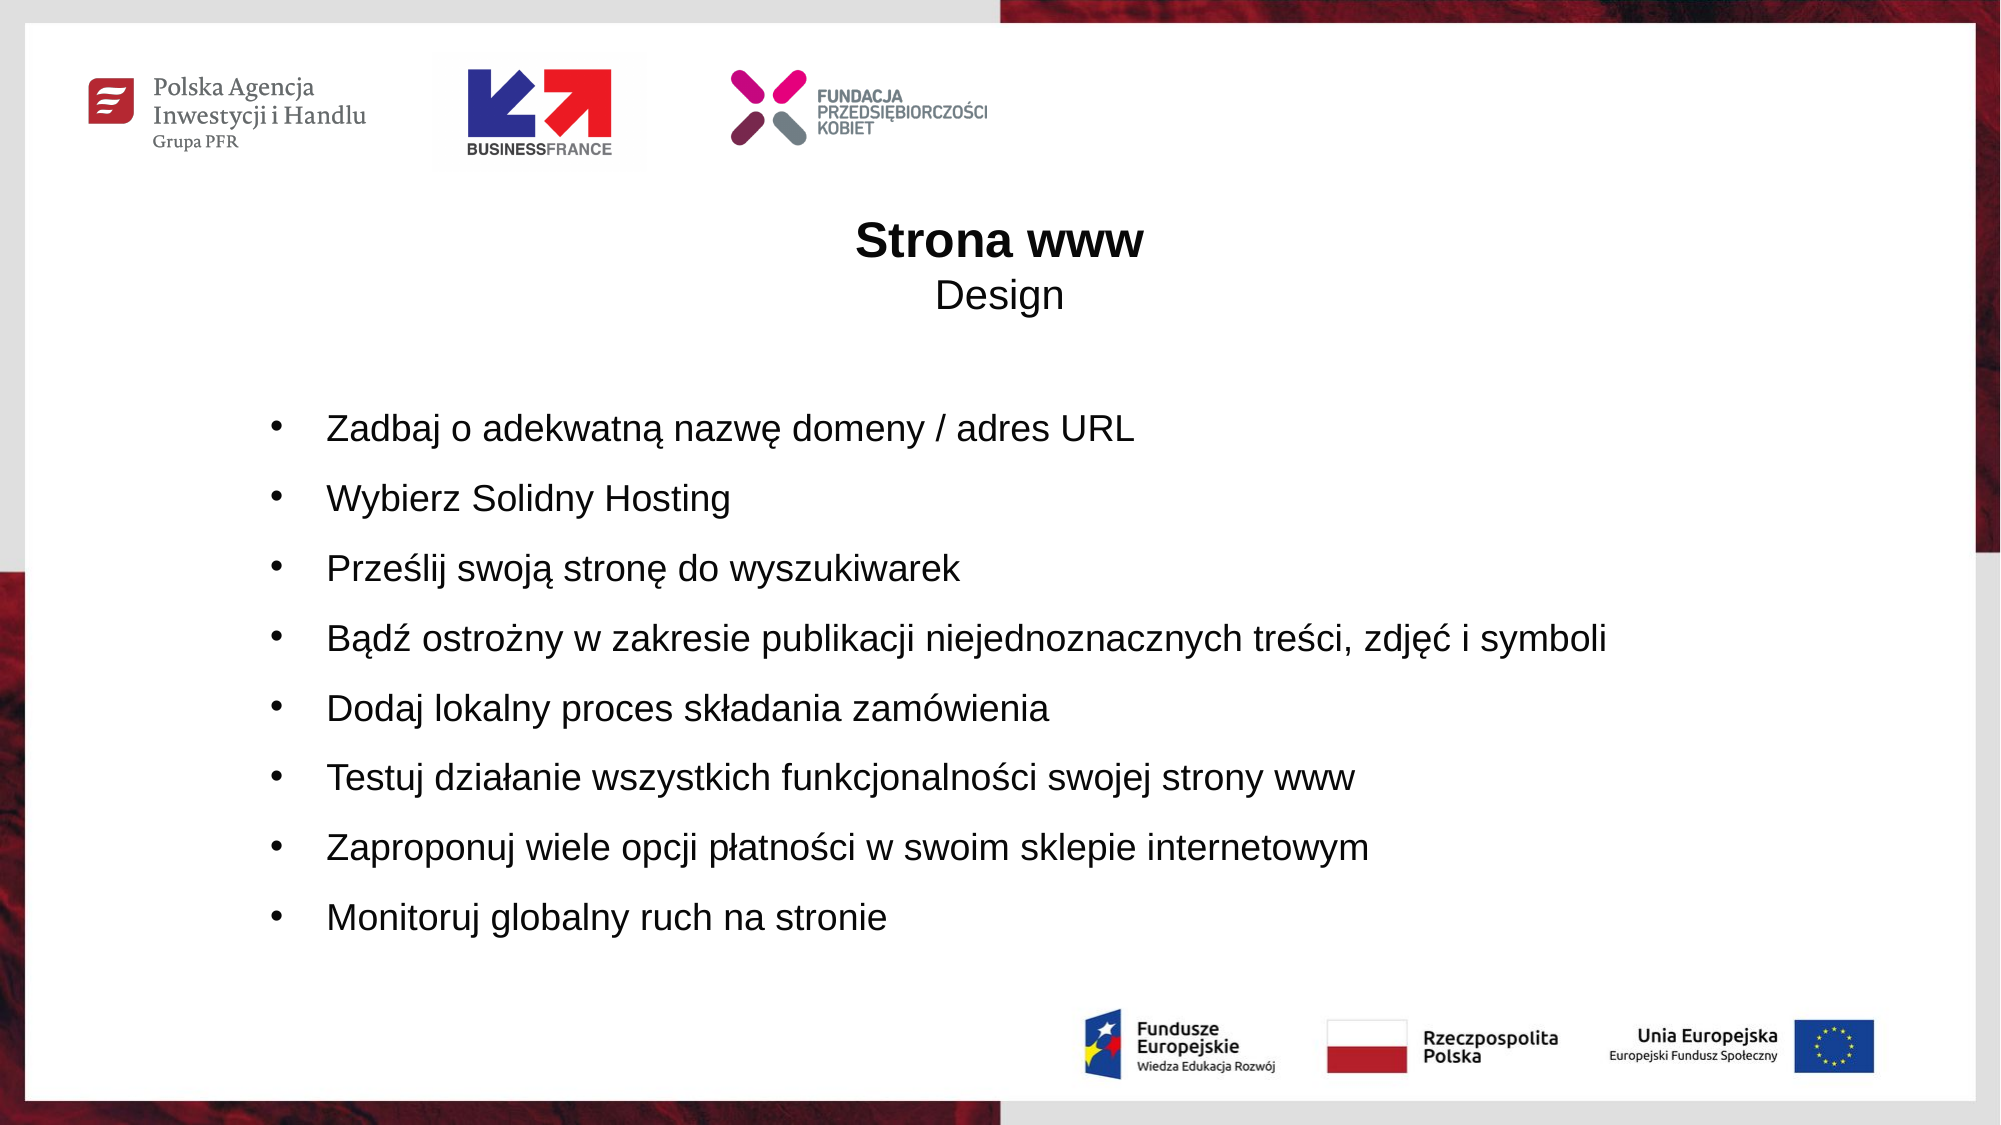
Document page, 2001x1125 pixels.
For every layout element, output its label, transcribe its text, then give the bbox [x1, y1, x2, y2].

text_box Zadbaj o adekwatną nazwę domeny / adres URL Wybierz Solidny Hosting Prześlij swoją stronę do wyszukiwarek Bądź ostrożny w zakresie publikacji niejednoznacznych treści, zdjęć i symboli Dodaj lokalny proces składania zamówienia Testuj działanie wszystkich funkcjonalności swojej strony www Zaproponuj wiele opcji płatności w swoim sklepie internetowym Monitoruj globalny ruch na stronie [265, 399, 1734, 943]
picture [0, 0, 2001, 1125]
text_box Strona www Design [453, 203, 1547, 322]
